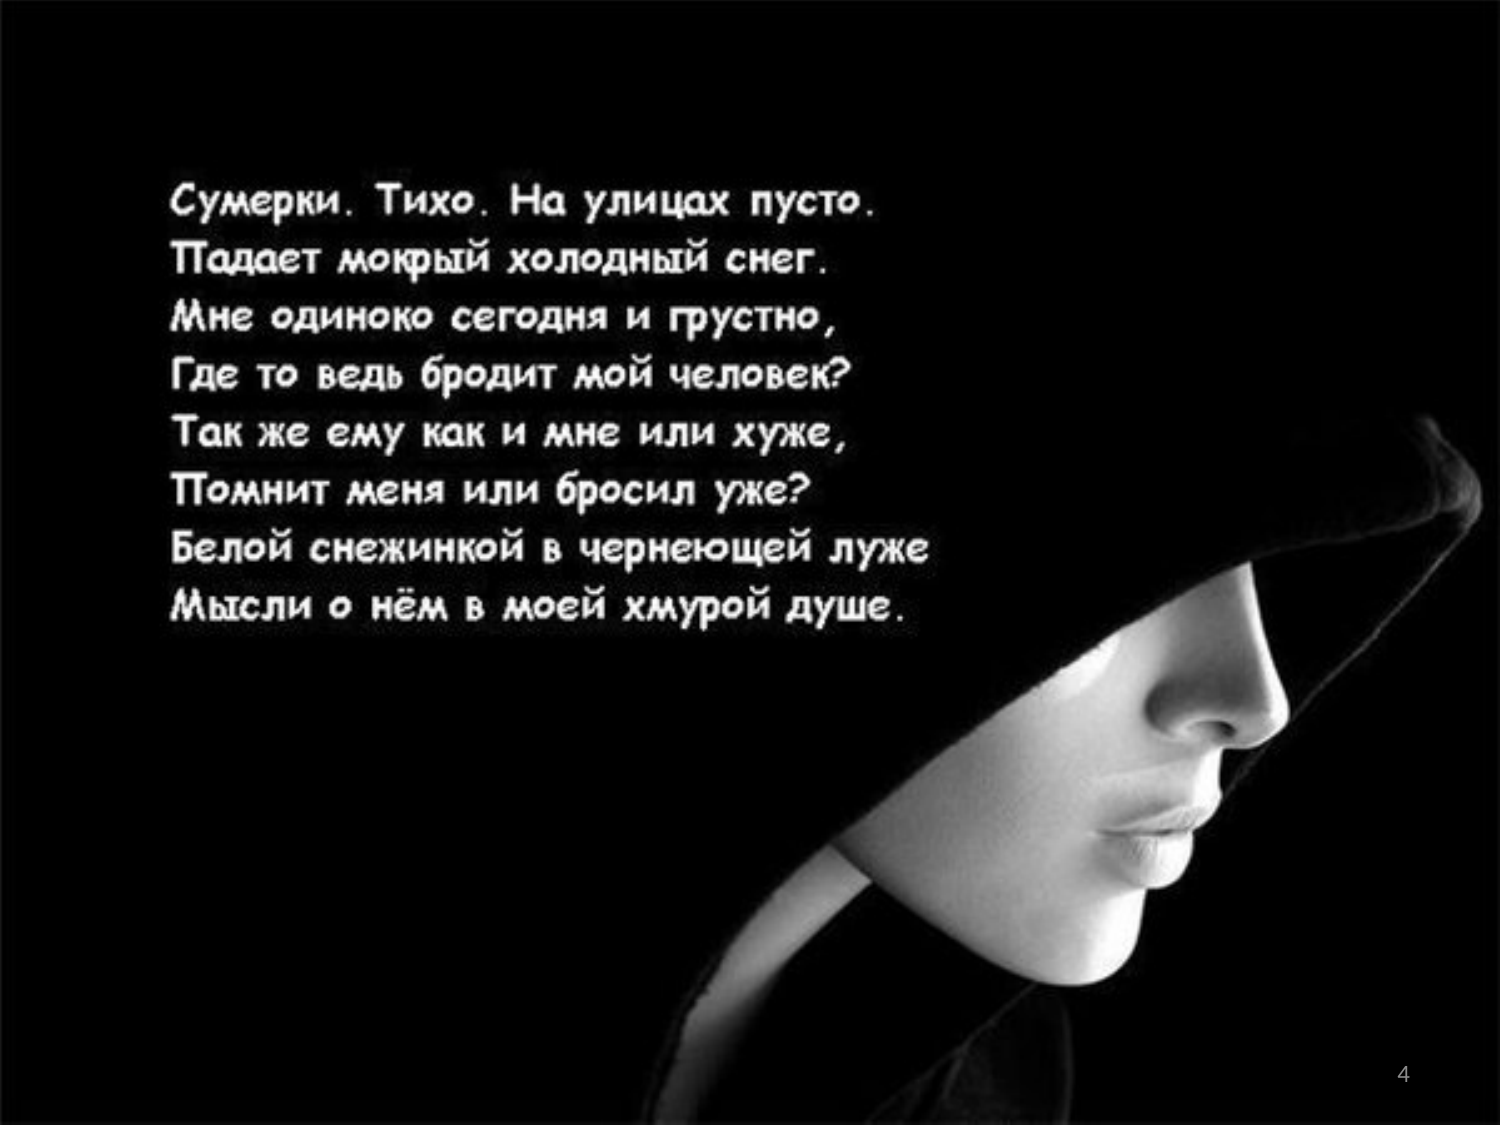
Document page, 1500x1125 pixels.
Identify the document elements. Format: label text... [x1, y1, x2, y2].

slide_number 4 [1074, 1042, 1425, 1103]
picture [0, 0, 1500, 1125]
